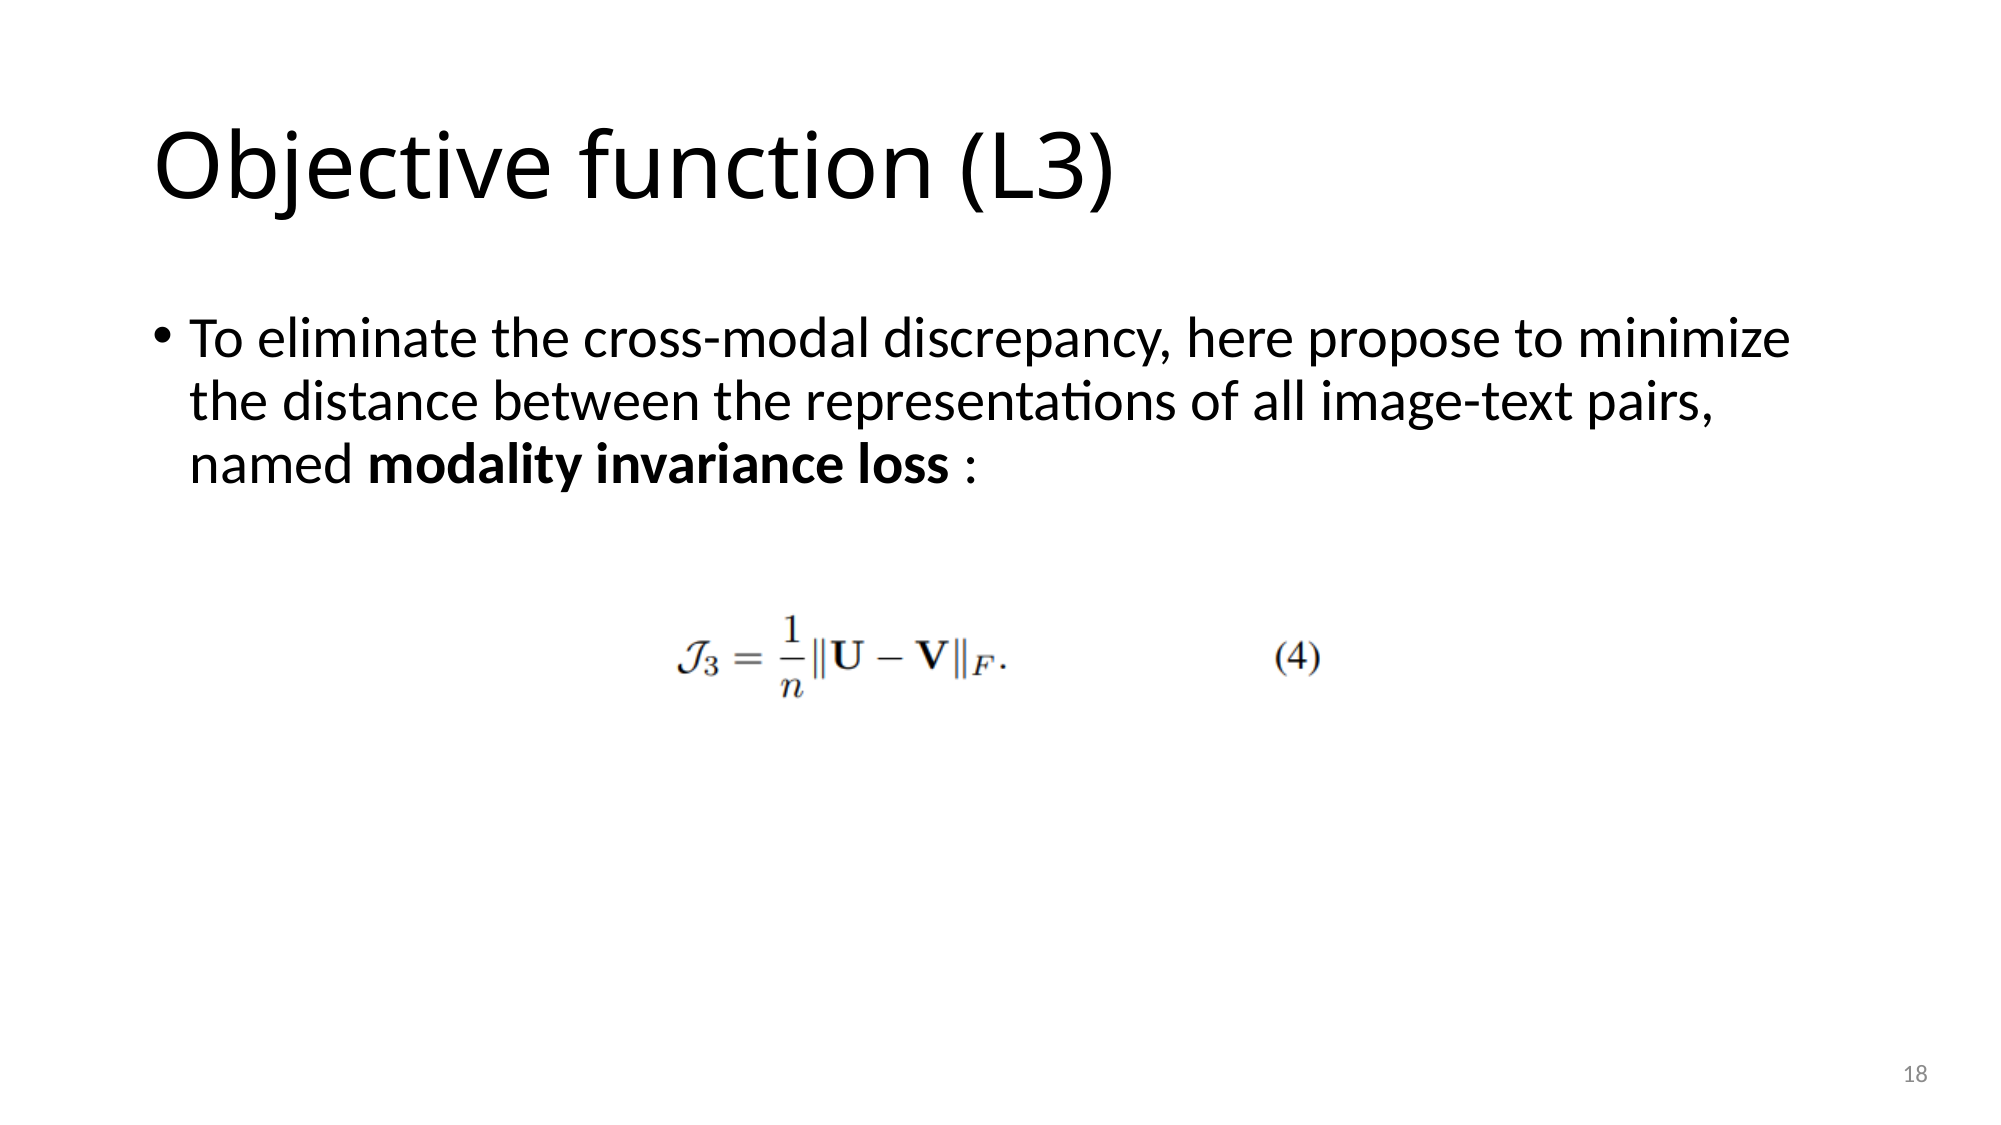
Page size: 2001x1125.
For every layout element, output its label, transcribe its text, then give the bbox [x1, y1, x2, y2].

picture [655, 589, 1345, 724]
slide_number 18 [1493, 1042, 1944, 1103]
list To eliminate the cross-modal discrepancy, here propose to minimize the distance between the representations of all image-text pairs, named modality invariance loss : [137, 299, 1863, 1014]
title Objective function (L3) [137, 59, 1863, 278]
